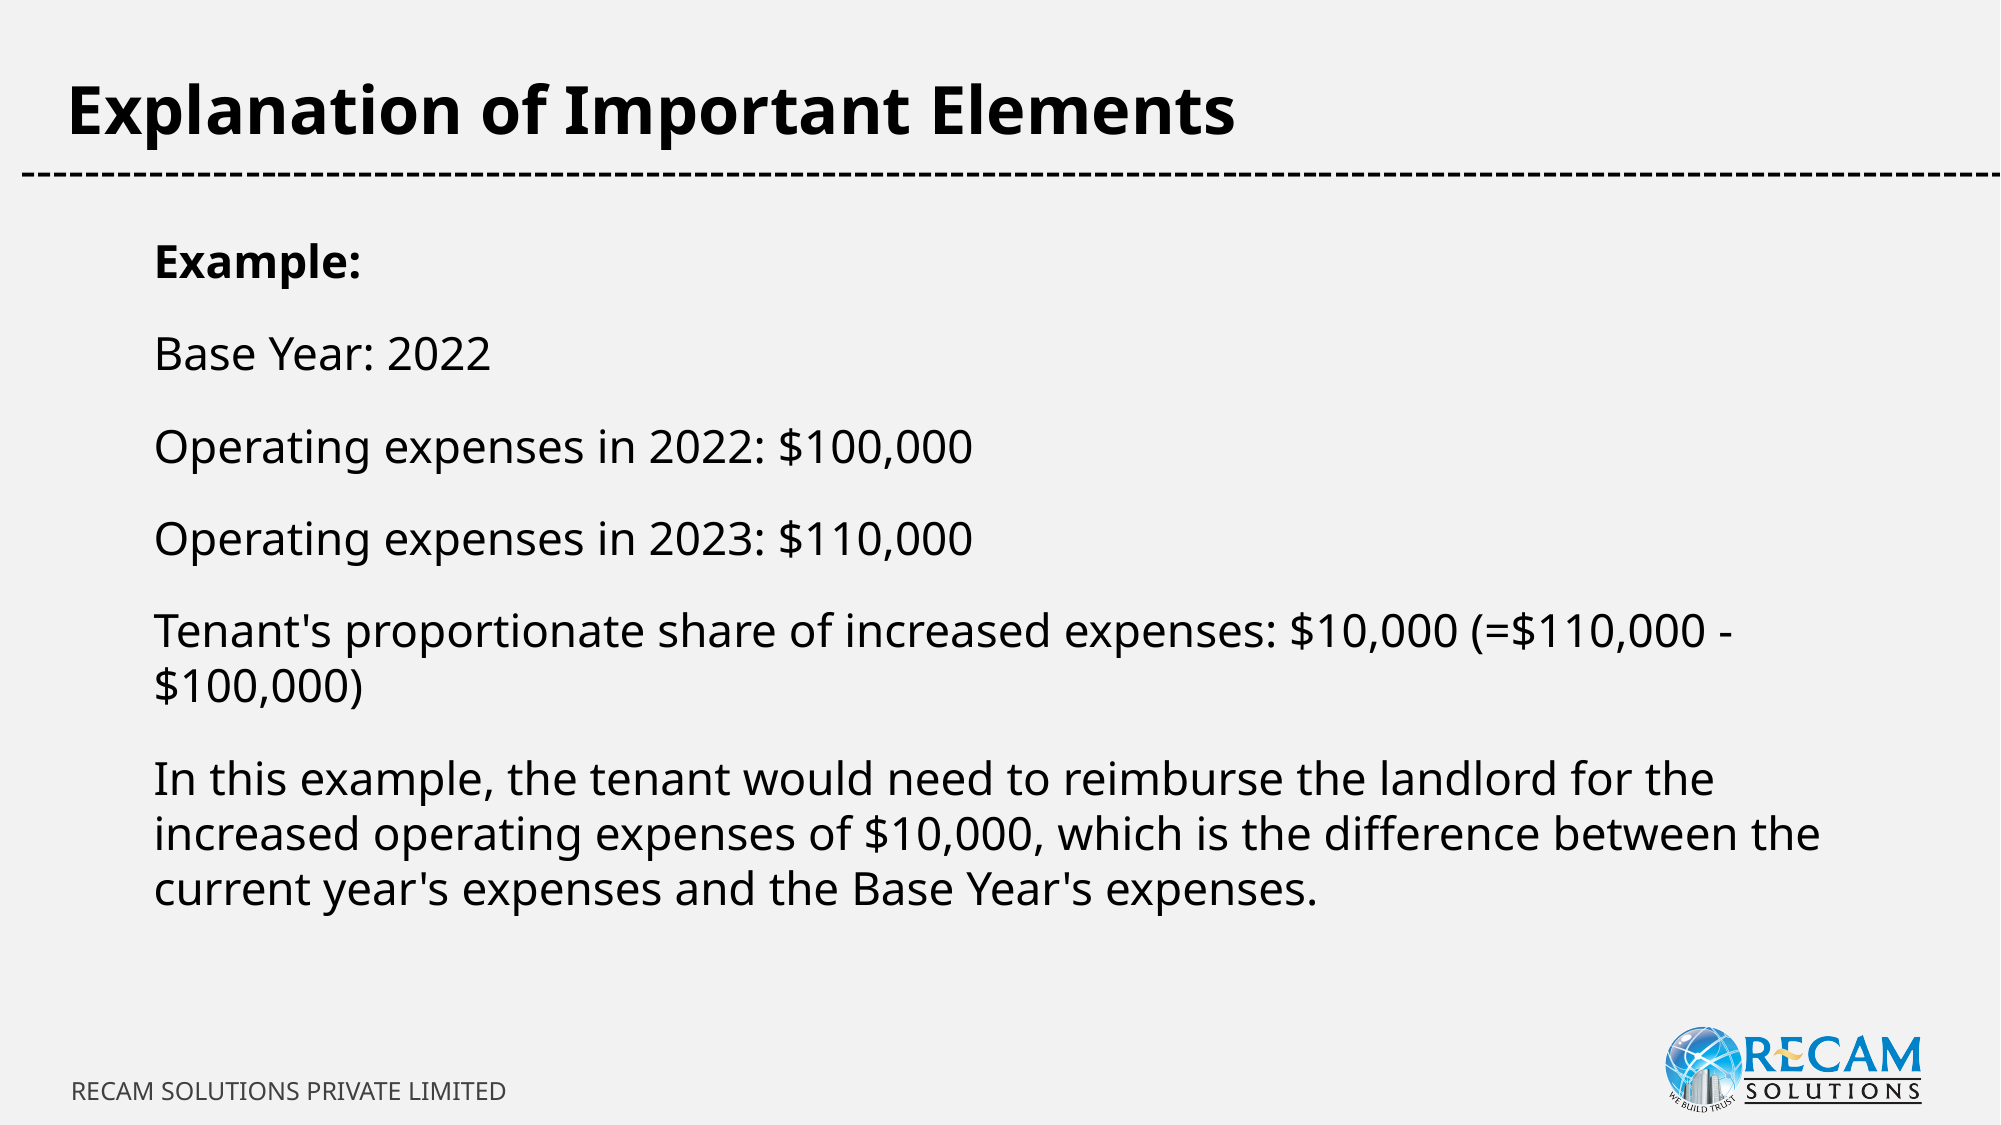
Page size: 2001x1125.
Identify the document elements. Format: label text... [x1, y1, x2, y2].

text_box Example: Base Year: 2022 Operating expenses in 2022: $100,000 Operating expenses in 2023: $110,000 Tenant's proportionate share of increased expenses: $10,000 (=$110,000 - $100,000) In this example, the tenant would need to reimburse the landlord for the increased operating expenses of $10,000, which is the difference between the current year's expenses and the Base Year's expenses. [138, 224, 1842, 922]
picture [1652, 1014, 1935, 1125]
text_box Explanation of Important Elements [51, 60, 1520, 131]
footer RECAM SOLUTIONS PRIVATE LIMITED [70, 1073, 971, 1107]
text_box ----------------------------------------------------------------------------------------------------------------------------- [6, 131, 2000, 207]
